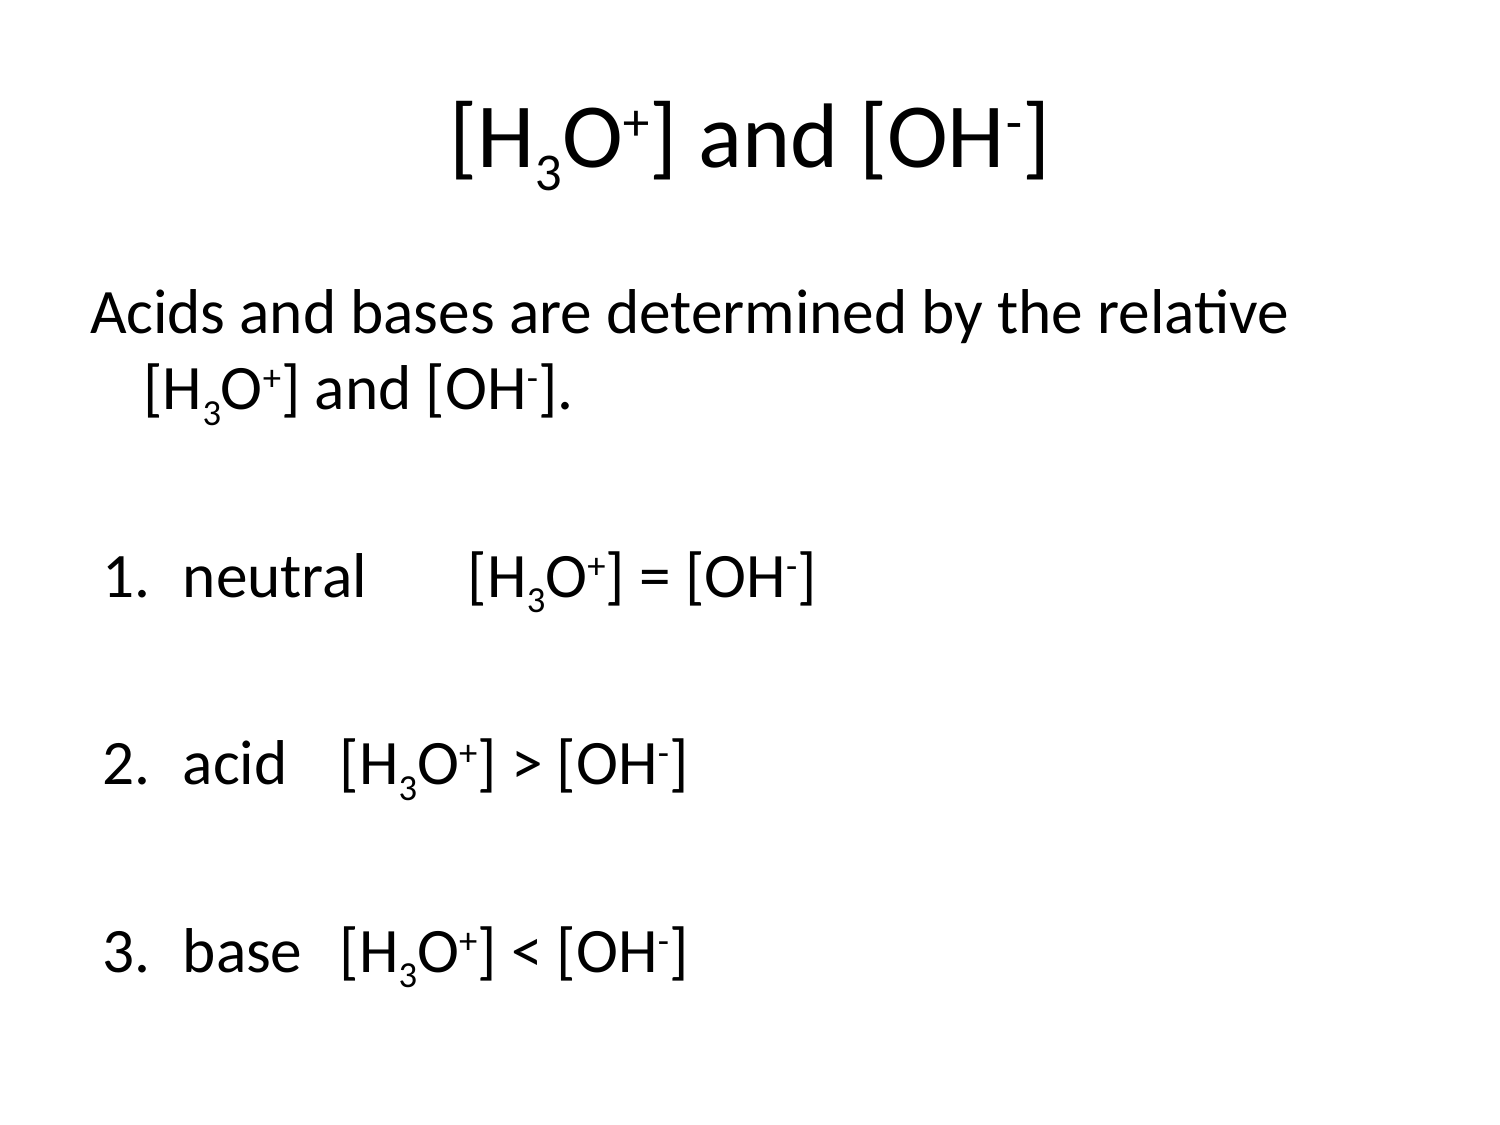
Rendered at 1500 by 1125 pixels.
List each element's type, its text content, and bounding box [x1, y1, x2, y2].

list Acids and bases are determined by the relative [H3O+] and [OH-]. neutral [H3O+] = [OH-] acid [H3O+] > [OH-] base [H3O+] < [OH-] [75, 262, 1425, 1005]
title [H3O+] and [OH-] [75, 45, 1425, 233]
